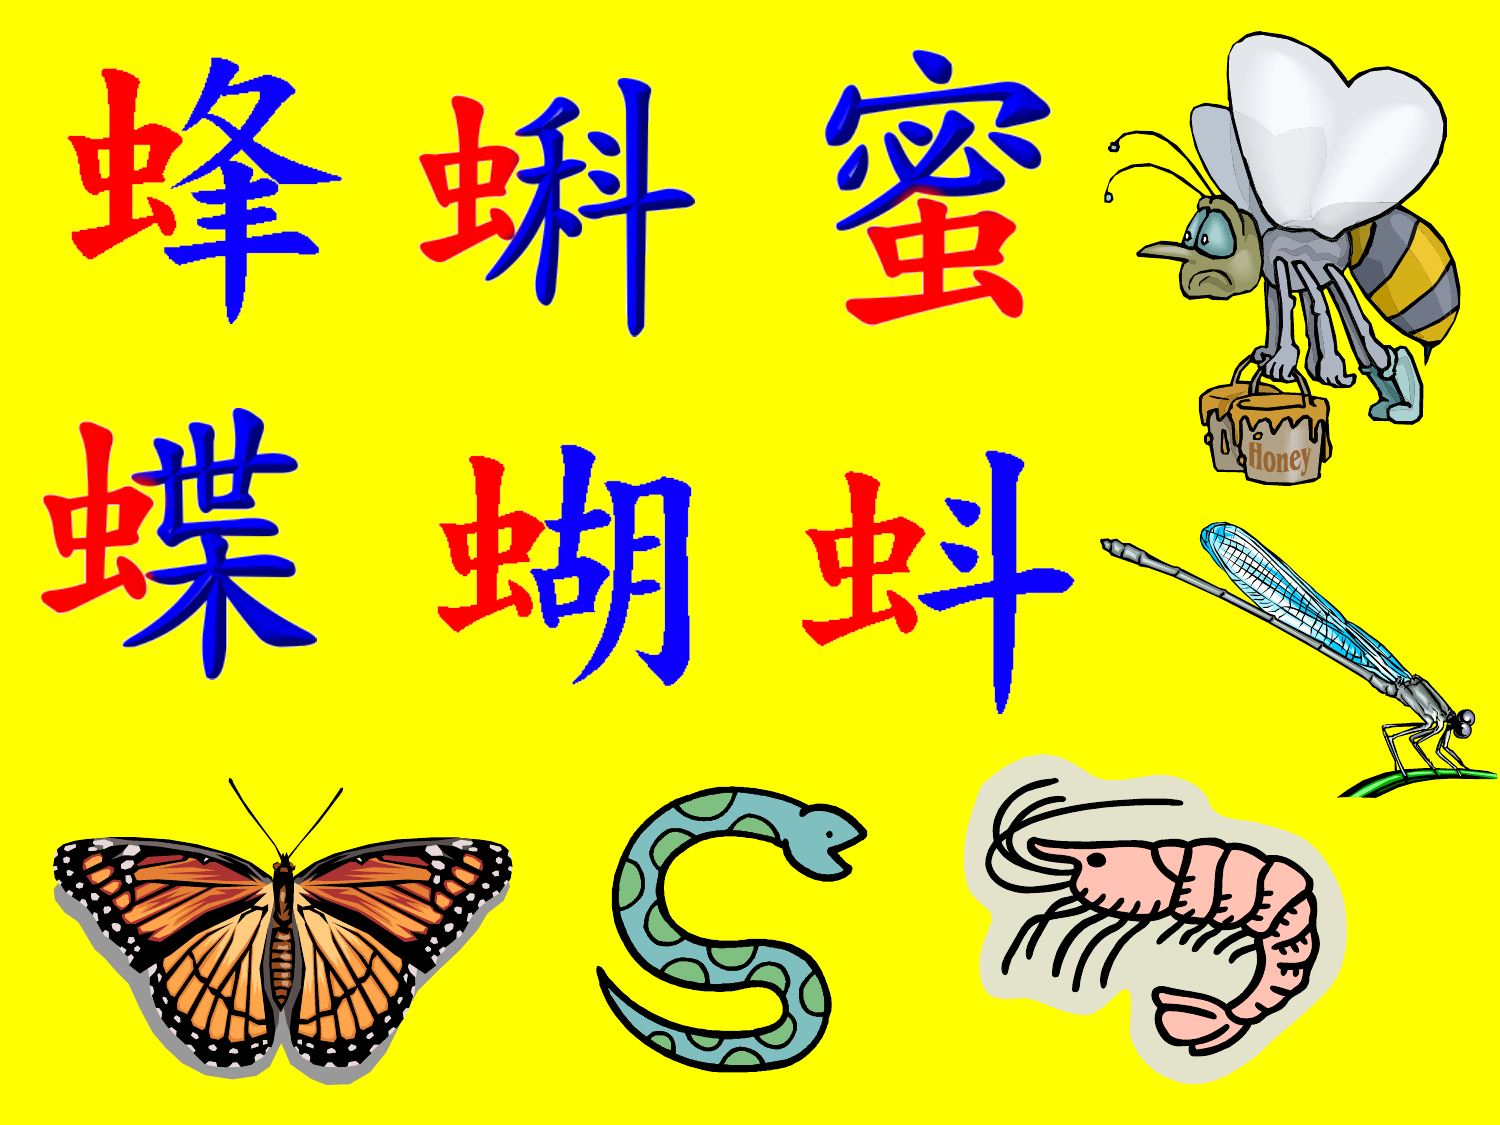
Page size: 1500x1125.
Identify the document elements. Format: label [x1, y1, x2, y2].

picture [419, 420, 723, 703]
picture [52, 42, 357, 325]
picture [52, 774, 516, 1089]
picture [1104, 30, 1461, 487]
picture [785, 432, 1089, 715]
picture [962, 518, 1500, 1088]
picture [419, 77, 695, 337]
picture [596, 786, 868, 1073]
picture [824, 49, 1053, 326]
picture [40, 408, 317, 680]
